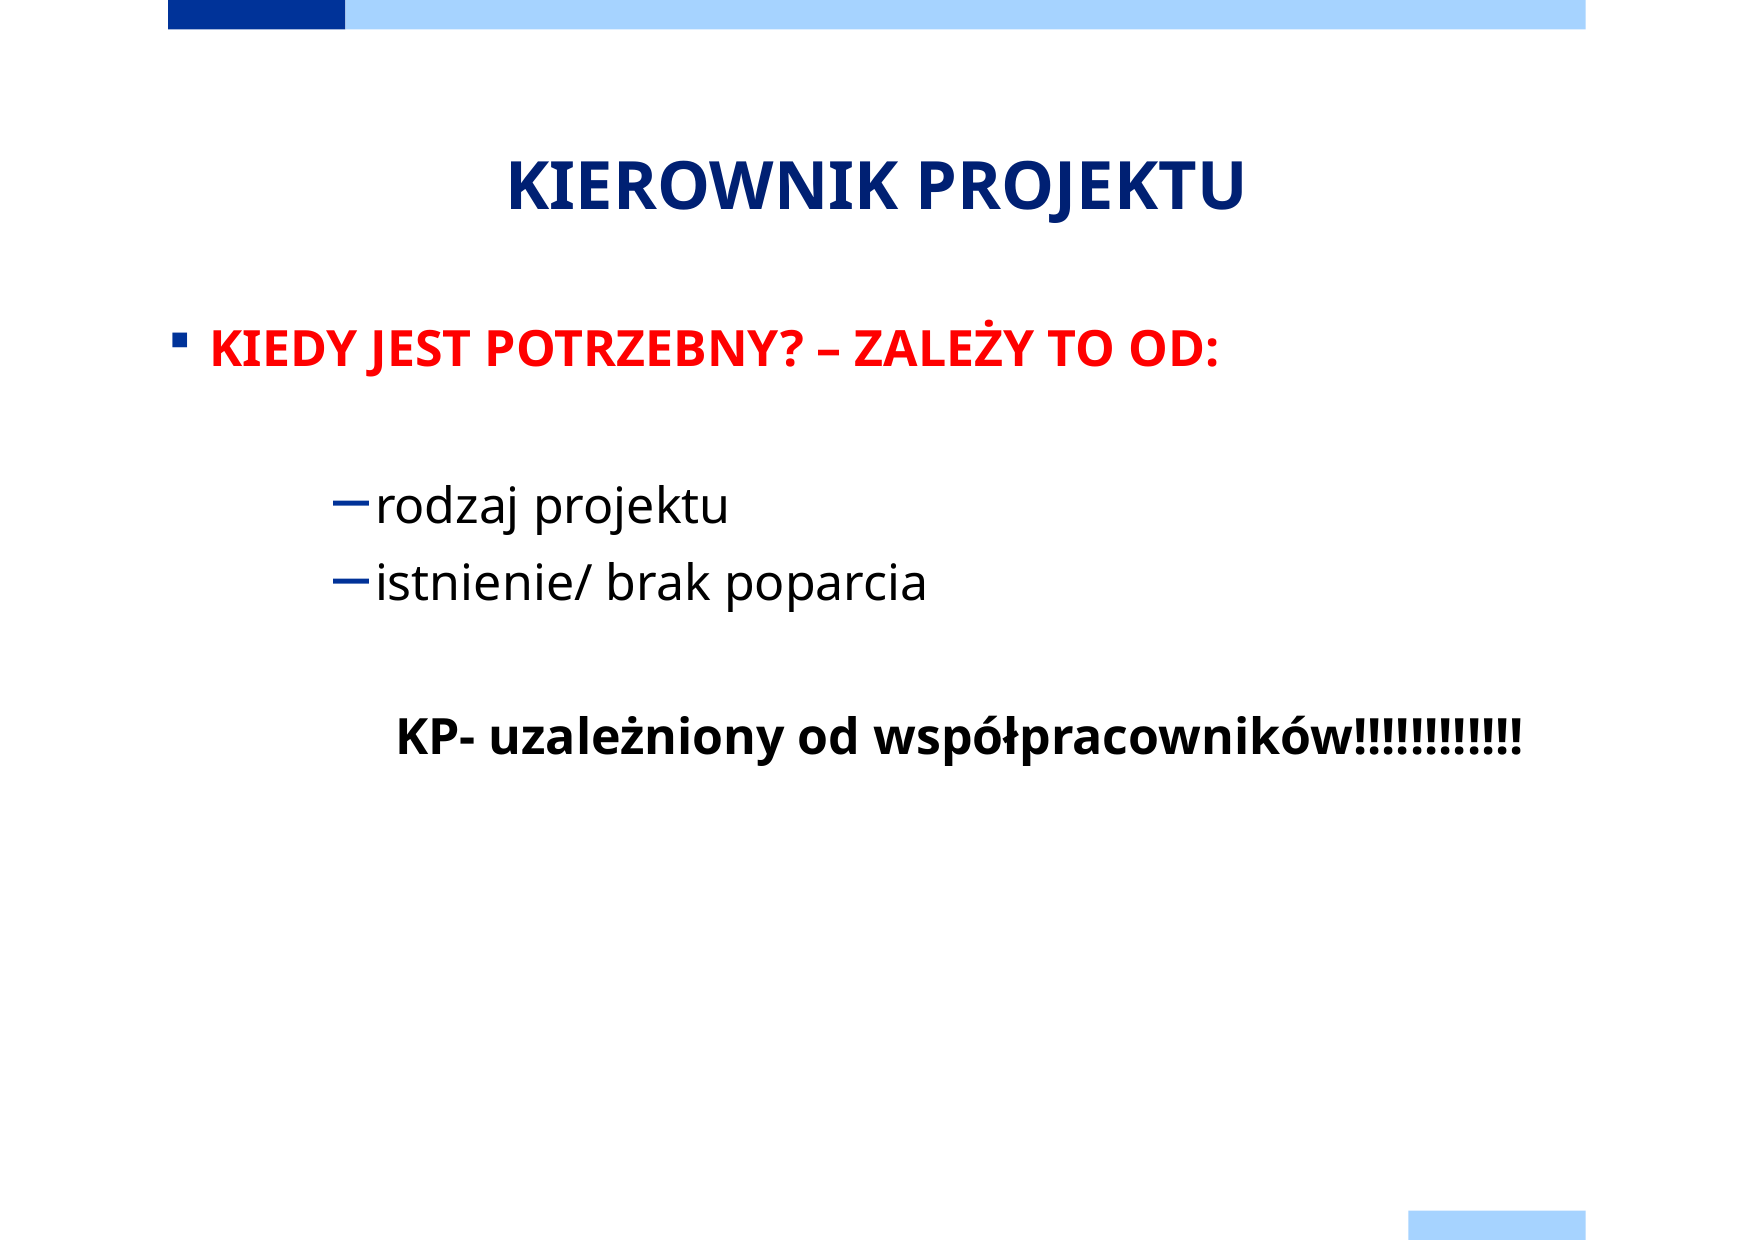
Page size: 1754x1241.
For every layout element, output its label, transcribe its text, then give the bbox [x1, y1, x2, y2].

title KIEROWNIK PROJEKTU [168, 147, 1586, 324]
picture [333, 485, 369, 521]
picture [333, 563, 369, 599]
list KIEDY JEST POTRZEBNY? – ZALEŻY TO OD: rodzaj projektu istnienie/ brak poparcia KP- uzależniony od współpracowników!!!!!!!!!!!! [168, 324, 1586, 1093]
